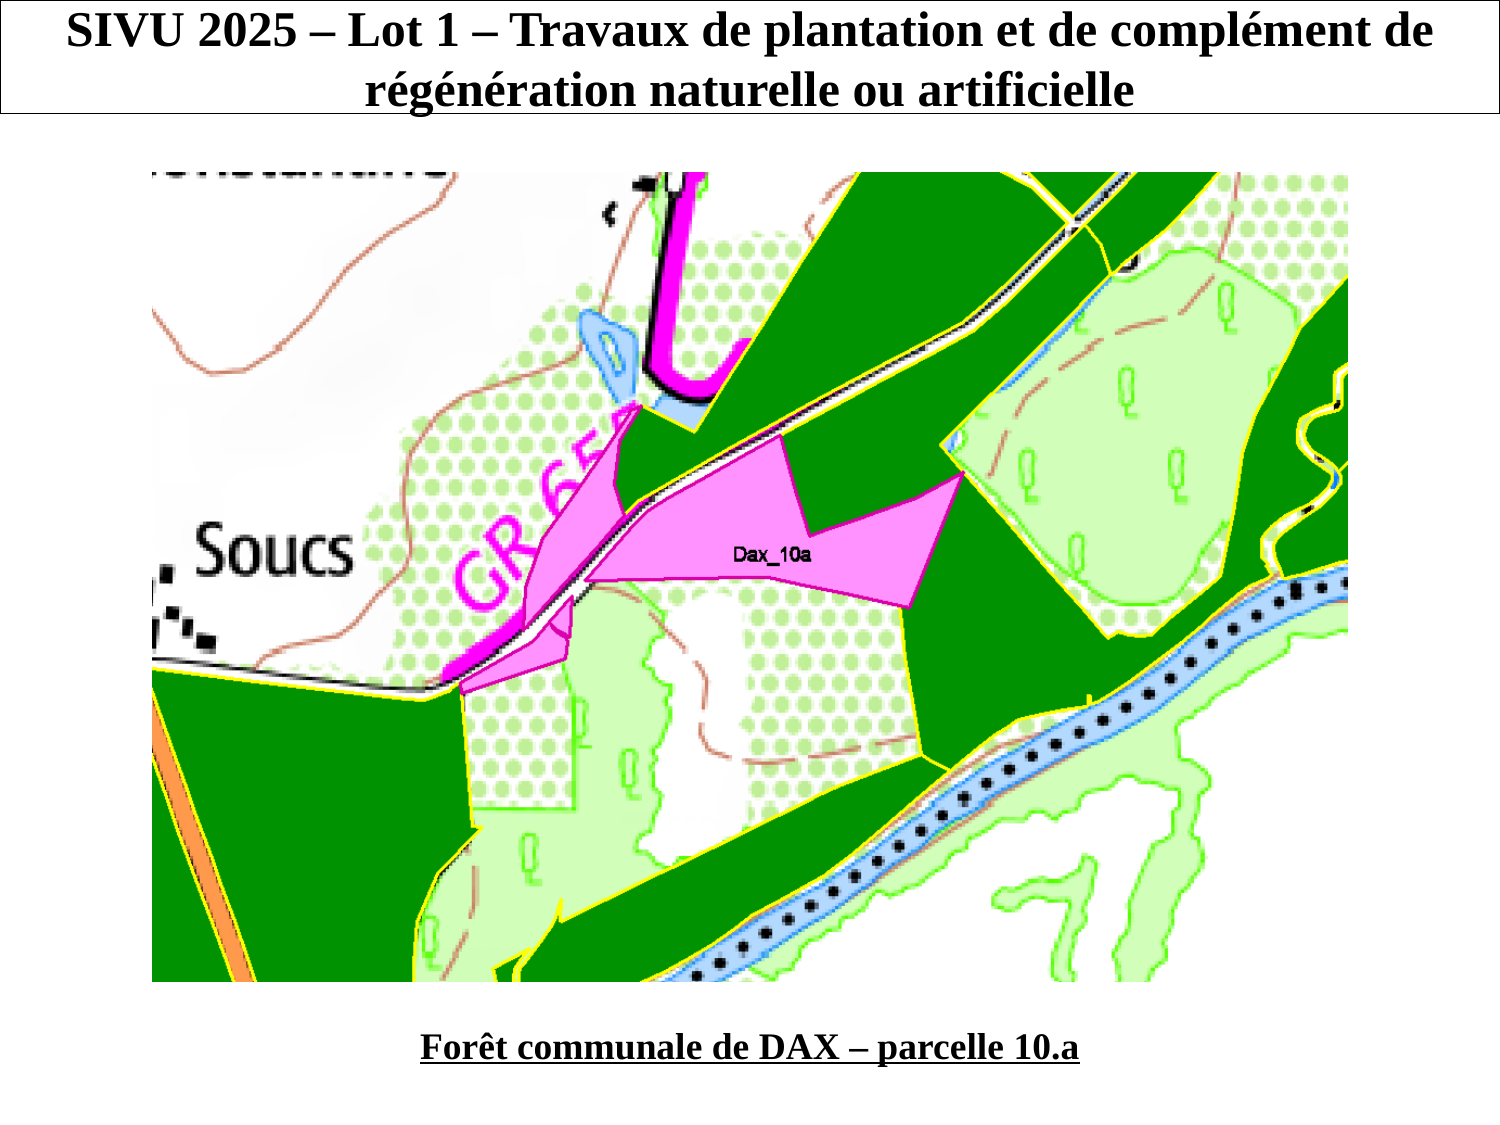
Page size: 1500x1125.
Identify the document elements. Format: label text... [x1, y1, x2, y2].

title SIVU 2025 – Lot 1 – Travaux de plantation et de complément de régénération naturelle ou artificielle [0, 0, 1500, 114]
picture [152, 172, 1348, 982]
text_box Forêt communale de DAX – parcelle 10.a [0, 999, 1500, 1090]
